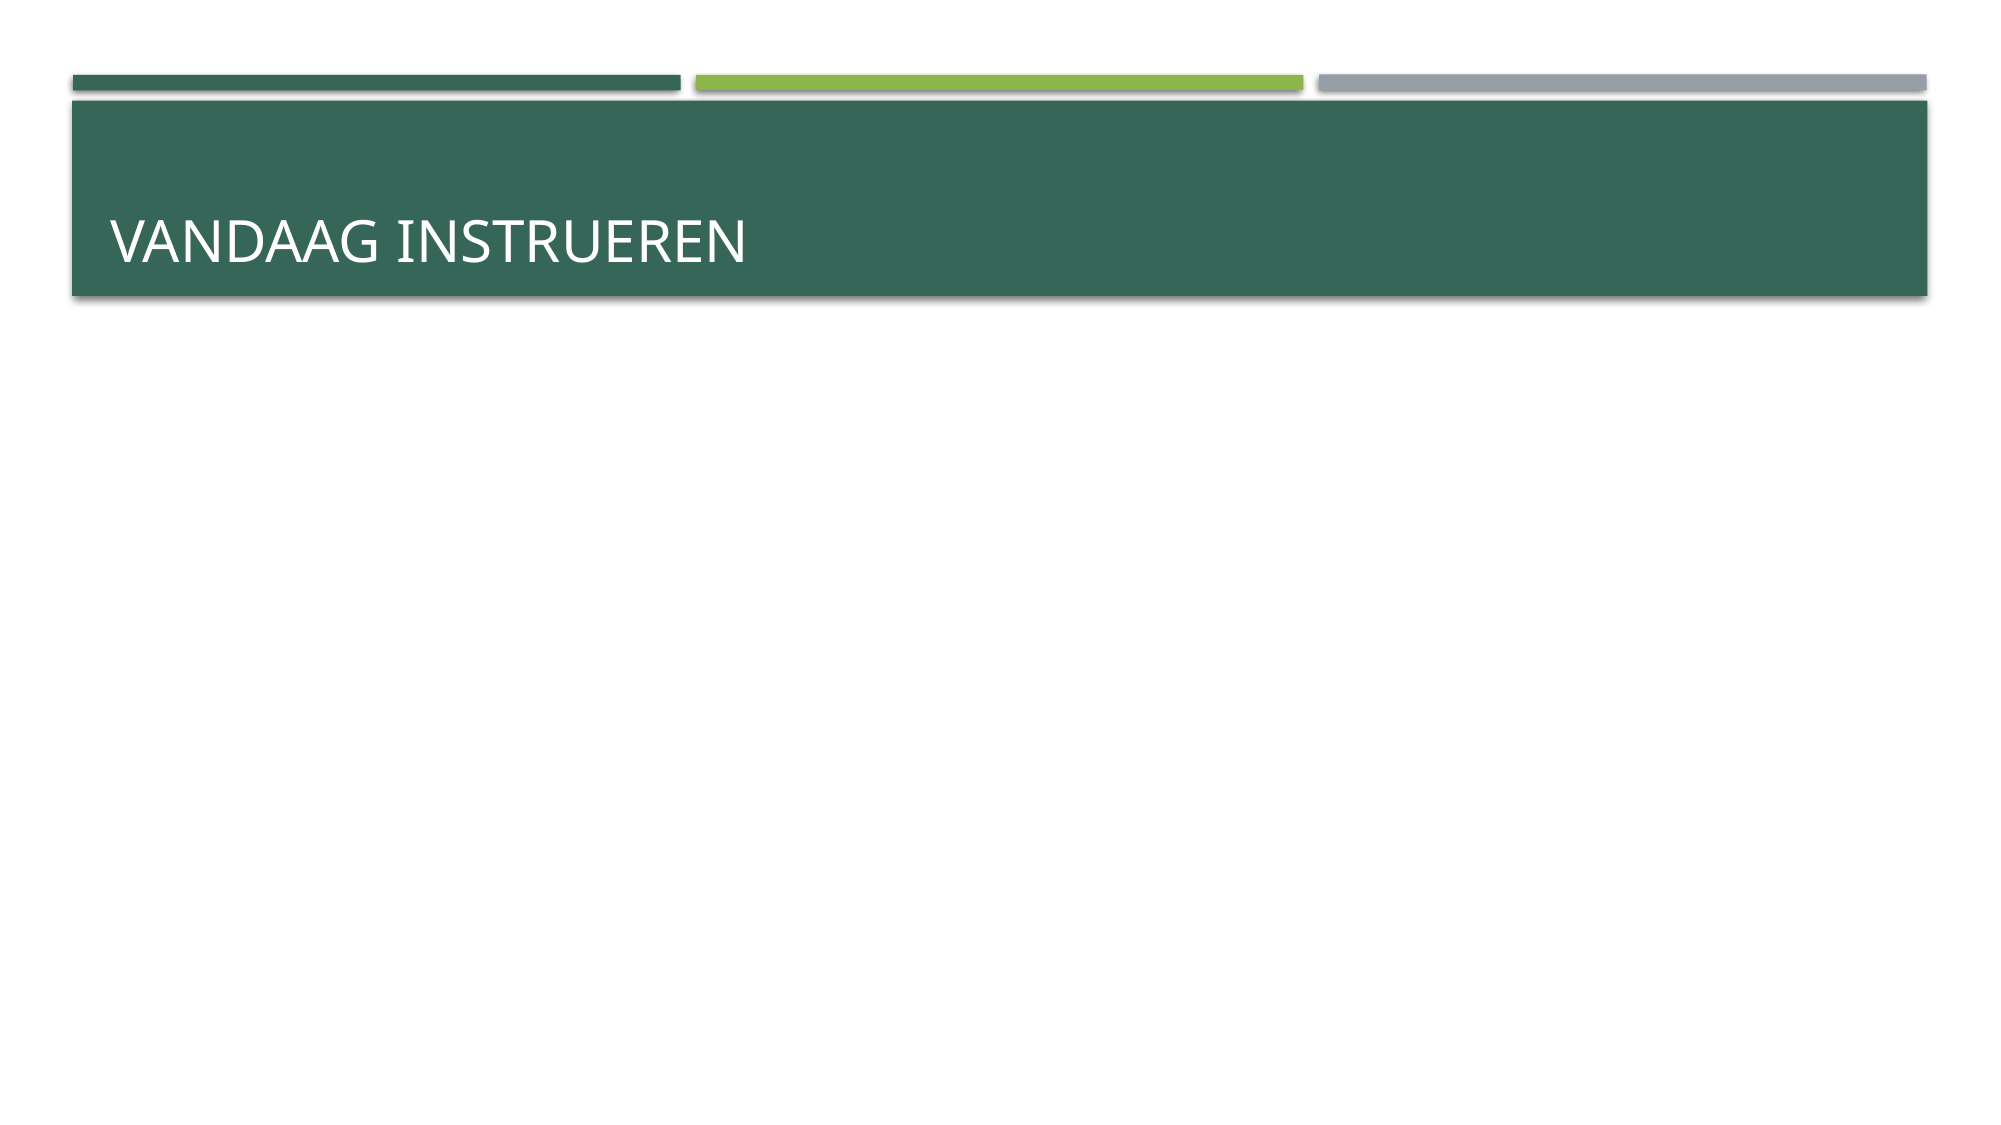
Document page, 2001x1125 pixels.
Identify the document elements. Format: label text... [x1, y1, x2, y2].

title Vandaag instrueren [95, 115, 1905, 282]
